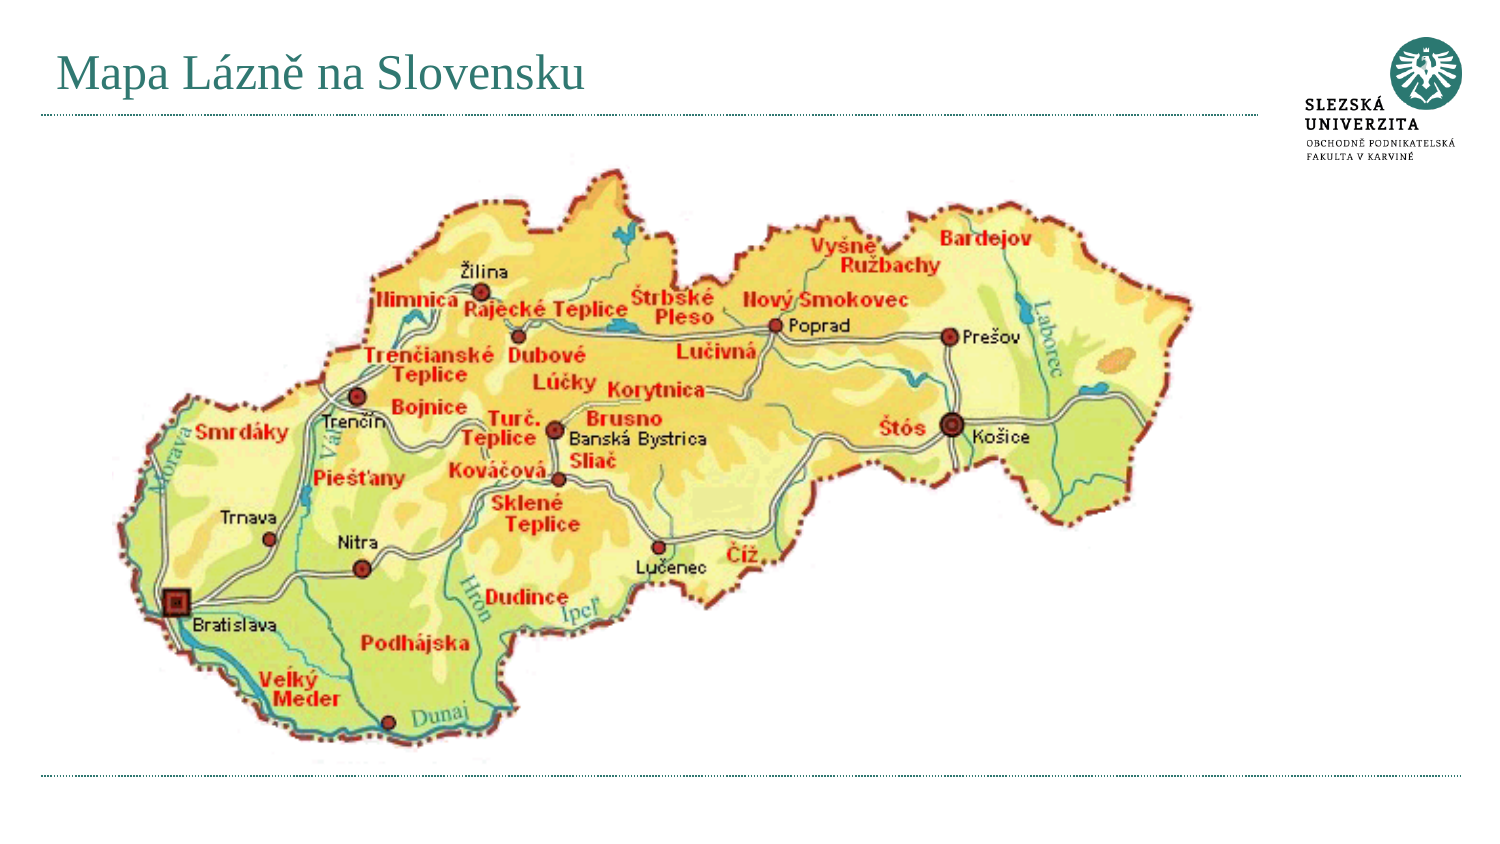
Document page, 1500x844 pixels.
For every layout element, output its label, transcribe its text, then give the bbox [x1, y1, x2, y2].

picture [1305, 37, 1462, 160]
title Mapa Lázně na Slovensku [41, 32, 786, 116]
picture [111, 149, 1211, 769]
